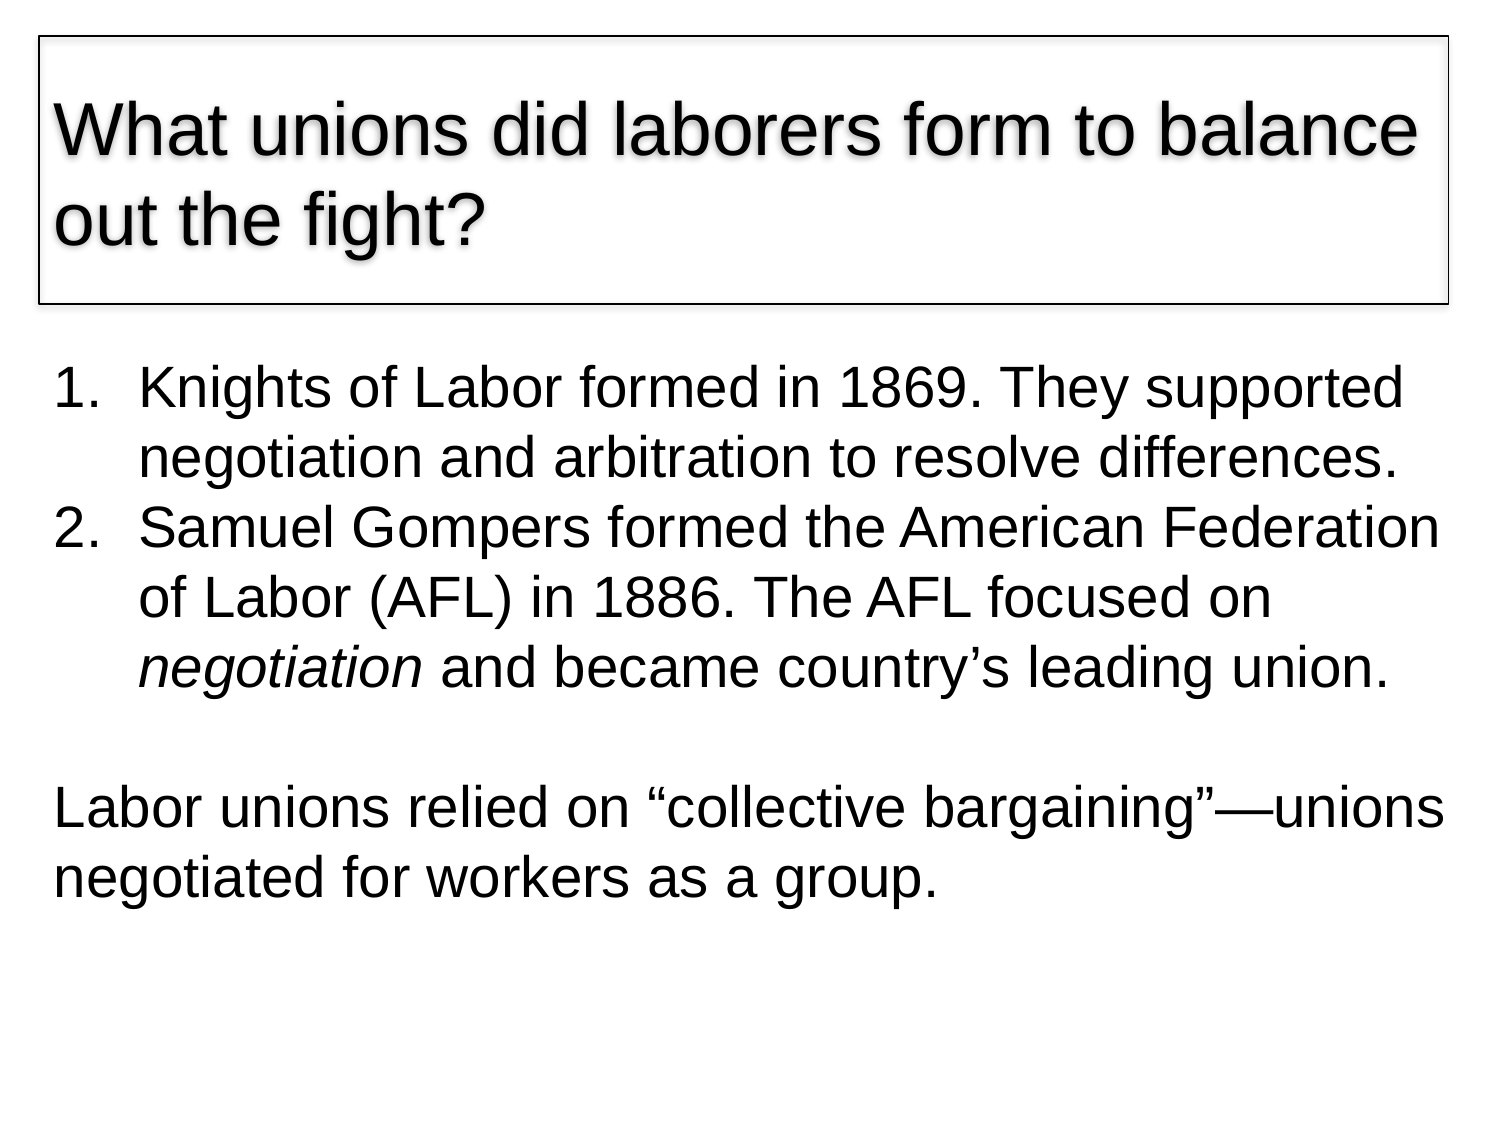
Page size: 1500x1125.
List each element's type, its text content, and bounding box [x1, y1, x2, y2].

text_box Knights of Labor formed in 1869. They supported negotiation and arbitration to resolve differences. Samuel Gompers formed the American Federation of Labor (AFL) in 1886. The AFL focused on negotiation and became country’s leading union. Labor unions relied on “collective bargaining”—unions negotiated for workers as a group. [38, 342, 1467, 952]
text_box What unions did laborers form to balance out the fight? [38, 35, 1449, 305]
